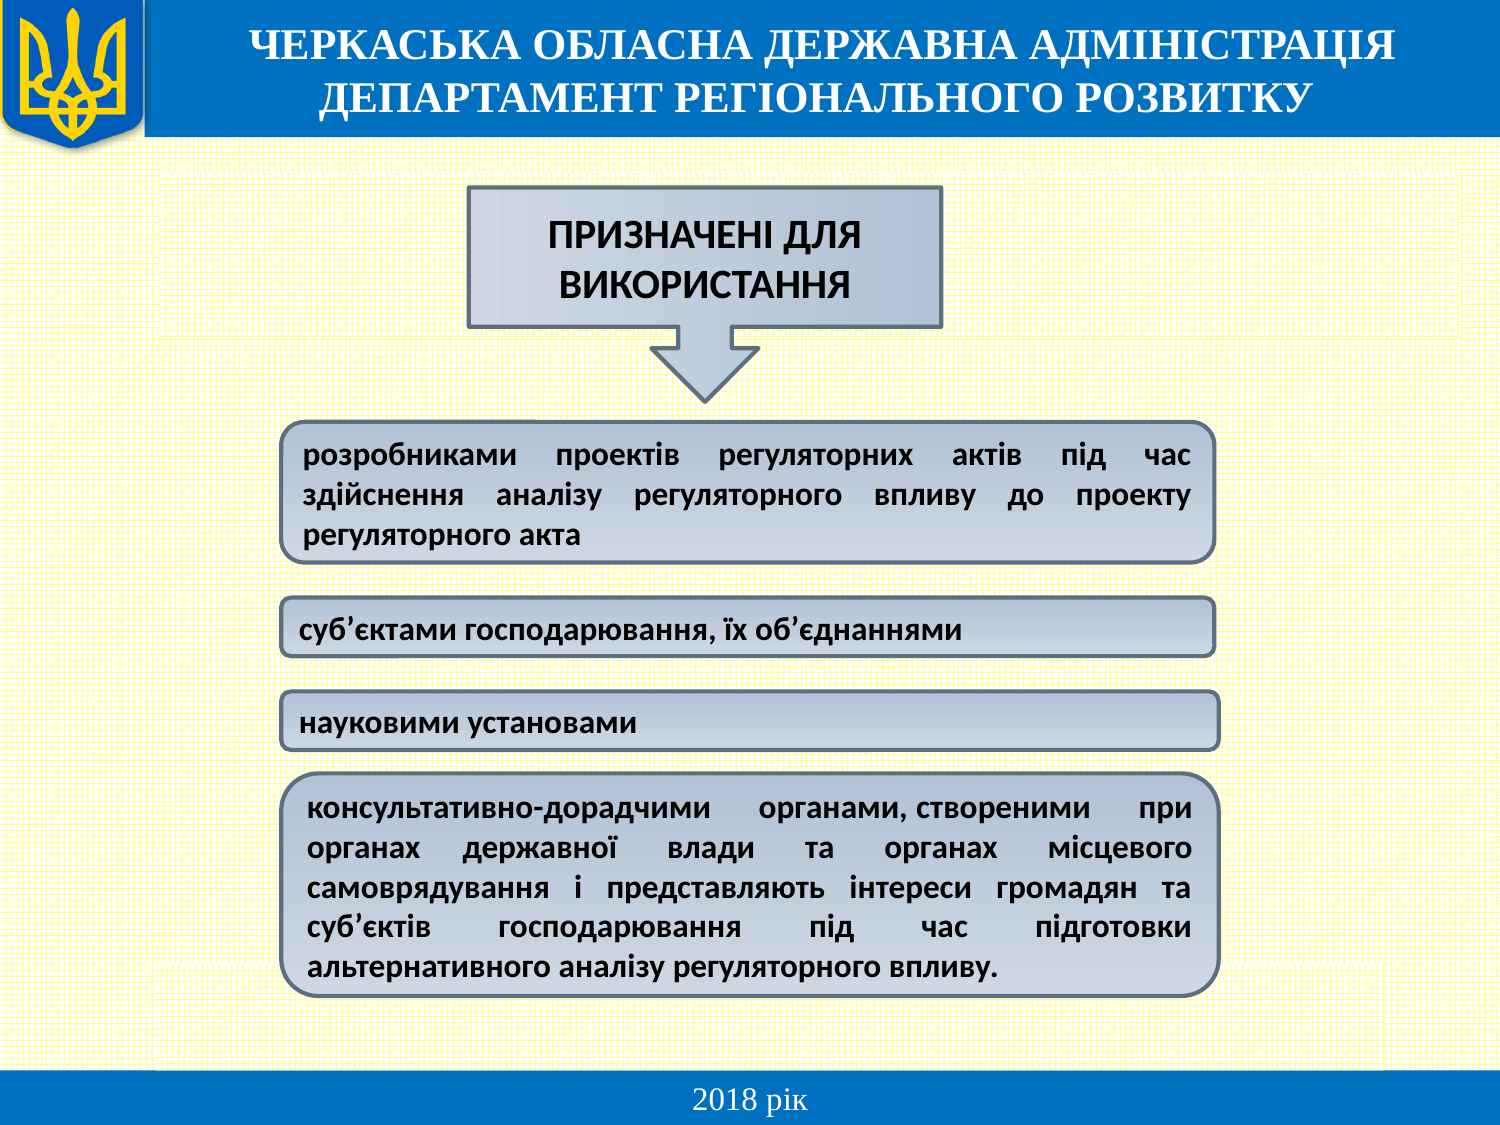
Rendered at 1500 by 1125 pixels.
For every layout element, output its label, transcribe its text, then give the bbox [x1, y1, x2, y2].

picture [0, 0, 145, 151]
text_box консультативно-дорадчими органами, створеними при органах державної влади та органах місцевого самоврядування і представляють інтереси громадян та суб’єктів господарювання під час підготовки альтернативного аналізу регуляторного впливу. [279, 771, 1221, 999]
text_box суб’єктами господарювання, їх об’єднаннями [279, 595, 1217, 659]
text_box ПРИЗНАЧЕНІ ДЛЯ ВИКОРИСТАННЯ [466, 185, 944, 404]
text_box [159, 172, 1459, 338]
list 2018 рік [0, 1070, 1500, 1125]
text_box науковими установами [279, 689, 1221, 753]
title ЧЕРКАСЬКА ОБЛАСНА ДЕРЖАВНА АДМІНІСТРАЦІЯ ДЕПАРТАМЕНТ РЕГІОНАЛЬНОГО РОЗВИТКУ [151, 0, 1500, 138]
text_box розробниками проектів регуляторних актів під час здійснення аналізу регуляторного впливу до проекту регуляторного акта [279, 419, 1217, 565]
text_box [155, 964, 1384, 1071]
